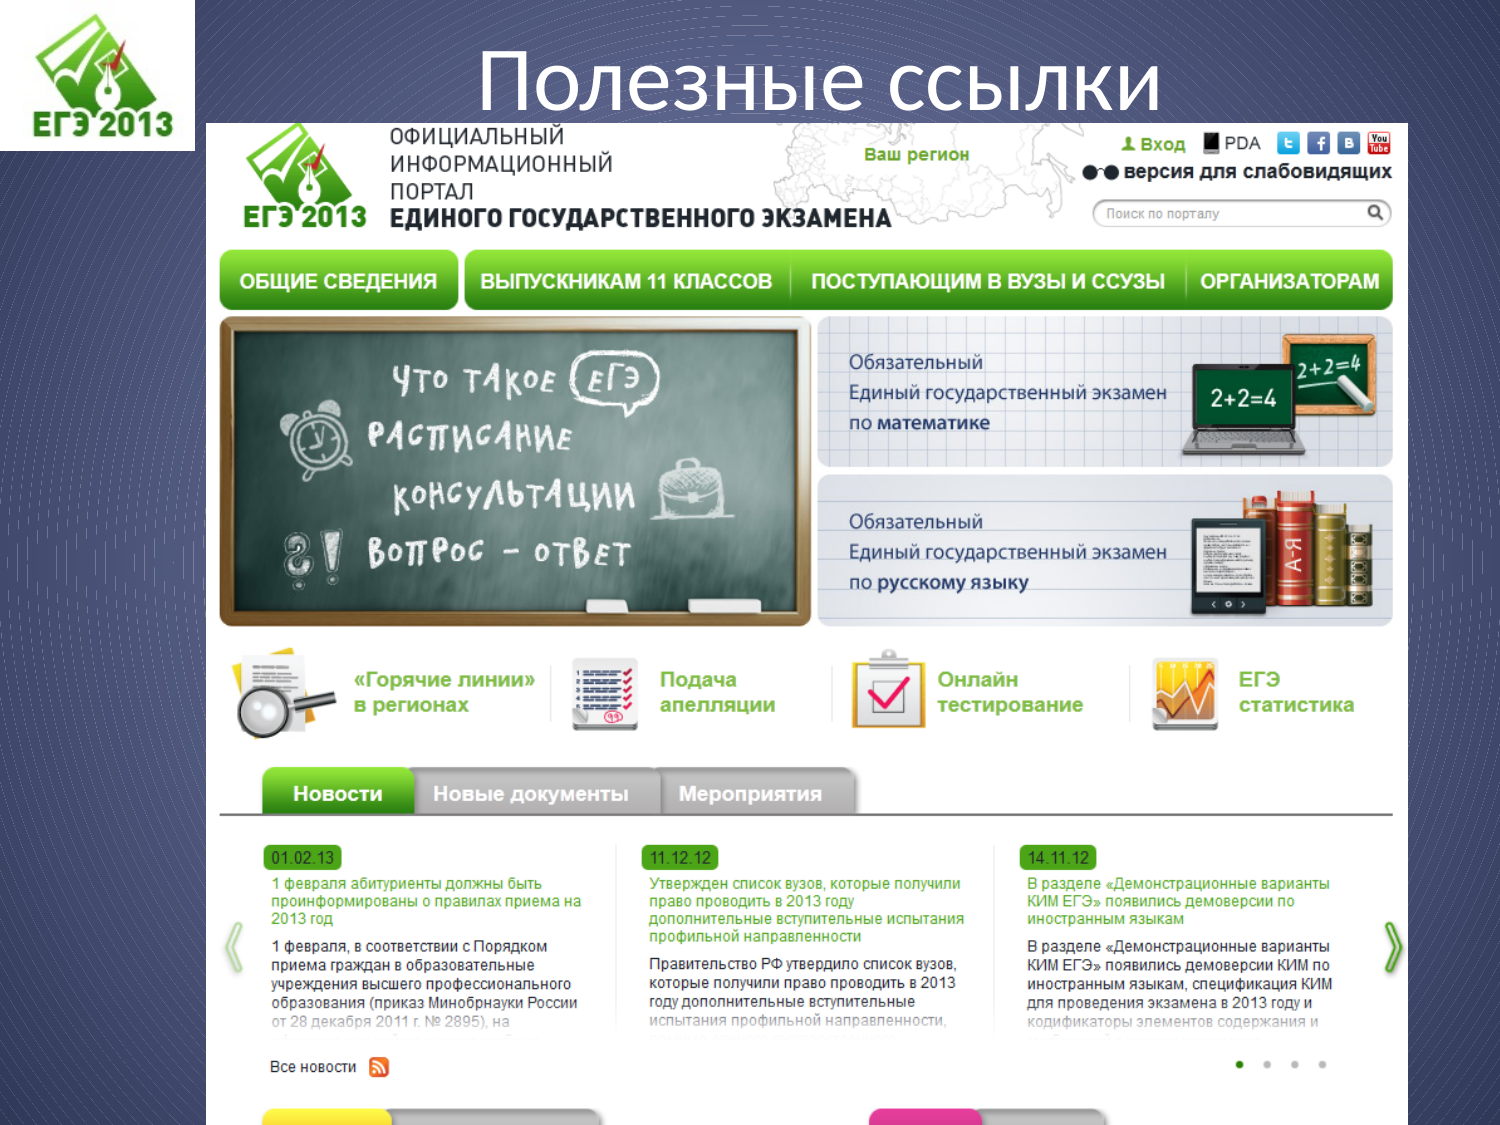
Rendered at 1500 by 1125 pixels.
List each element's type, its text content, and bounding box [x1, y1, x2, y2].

picture [206, 123, 1408, 1125]
picture [0, 0, 195, 151]
text_box Полезные ссылки [197, 0, 1454, 148]
